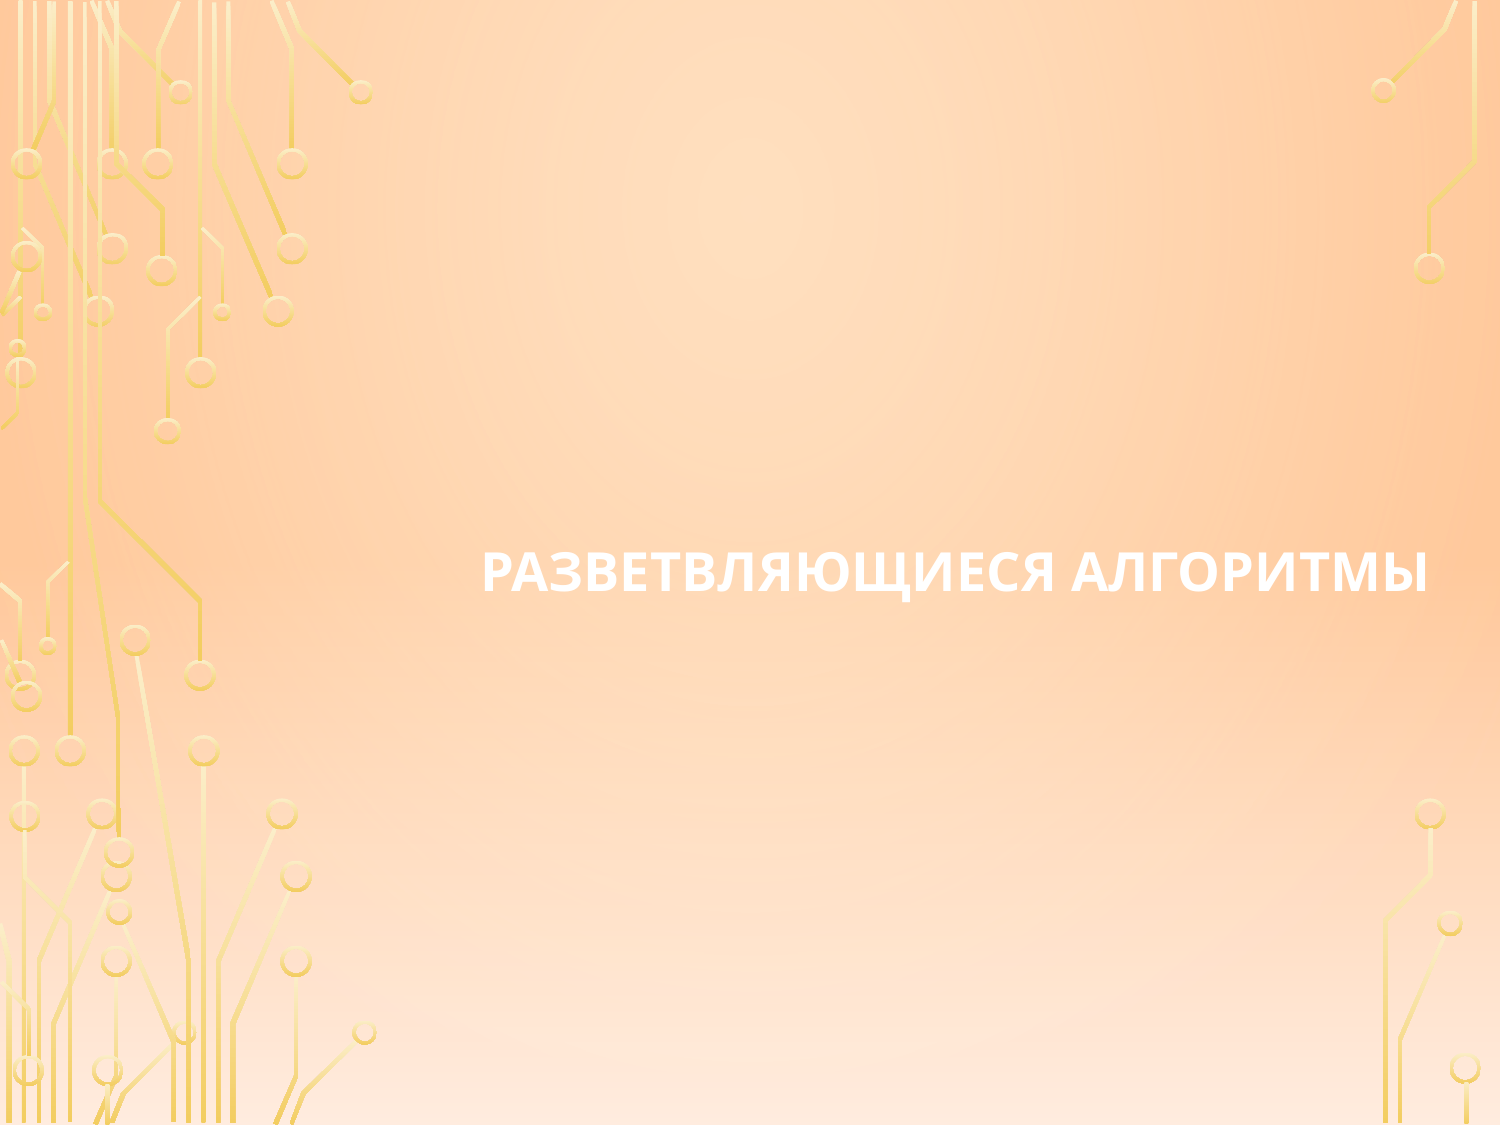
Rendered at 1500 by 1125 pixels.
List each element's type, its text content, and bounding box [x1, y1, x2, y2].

title РАЗВЕТВЛЯЮЩИЕСЯ алгоритмы [465, 489, 1448, 610]
